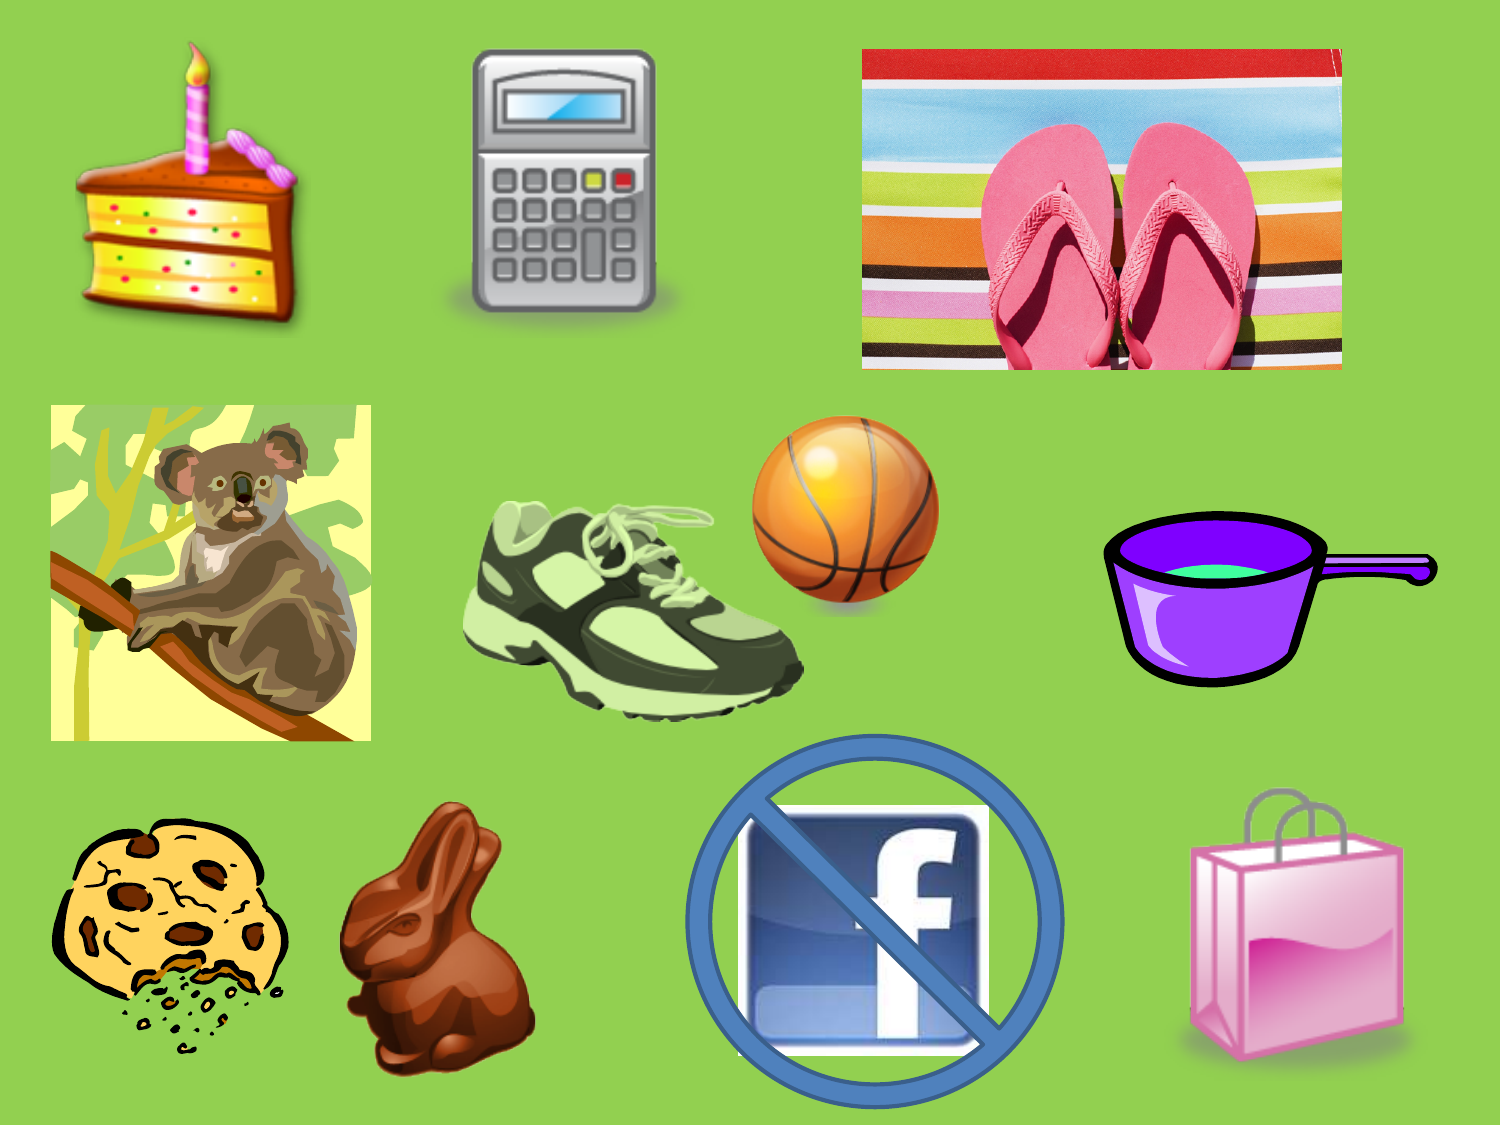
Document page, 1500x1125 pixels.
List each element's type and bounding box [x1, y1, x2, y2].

picture [1146, 780, 1448, 1081]
picture [49, 404, 379, 742]
picture [49, 813, 290, 1056]
text_box [685, 733, 1065, 1110]
picture [412, 37, 713, 338]
picture [737, 805, 989, 1056]
picture [463, 404, 951, 722]
picture [862, 49, 1342, 371]
picture [74, 37, 311, 338]
picture [1101, 510, 1448, 688]
picture [293, 798, 575, 1081]
